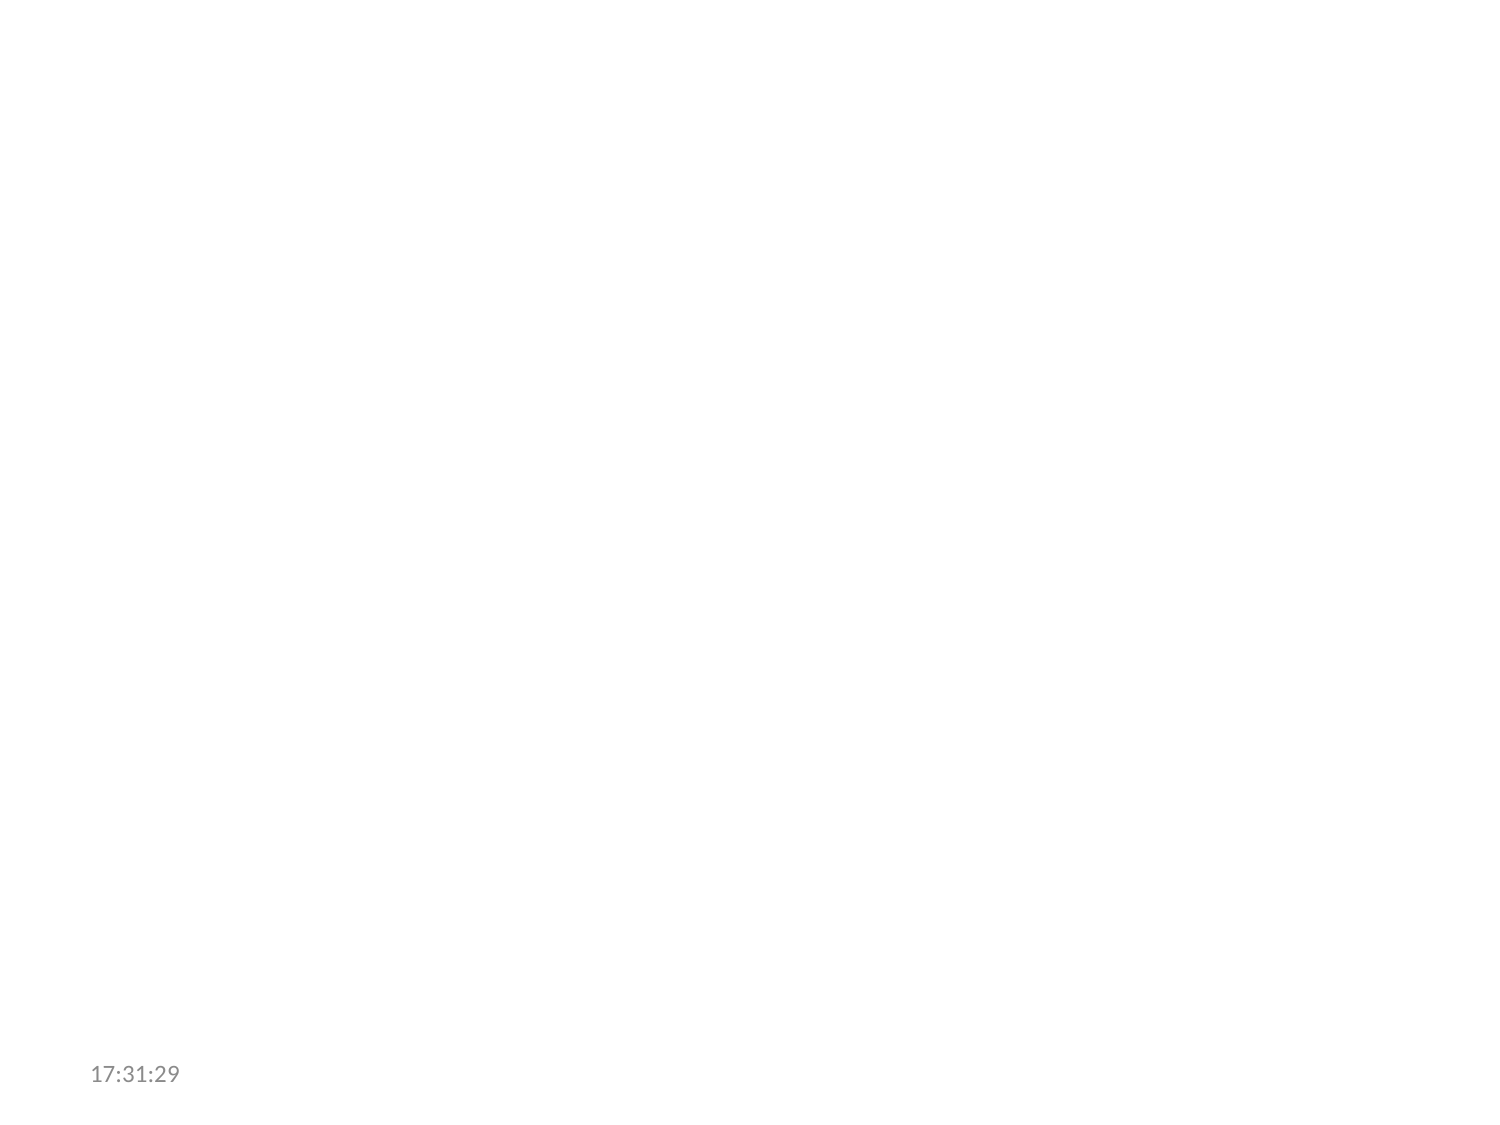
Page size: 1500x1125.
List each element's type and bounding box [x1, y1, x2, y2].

slide_number [75, 1042, 425, 1103]
